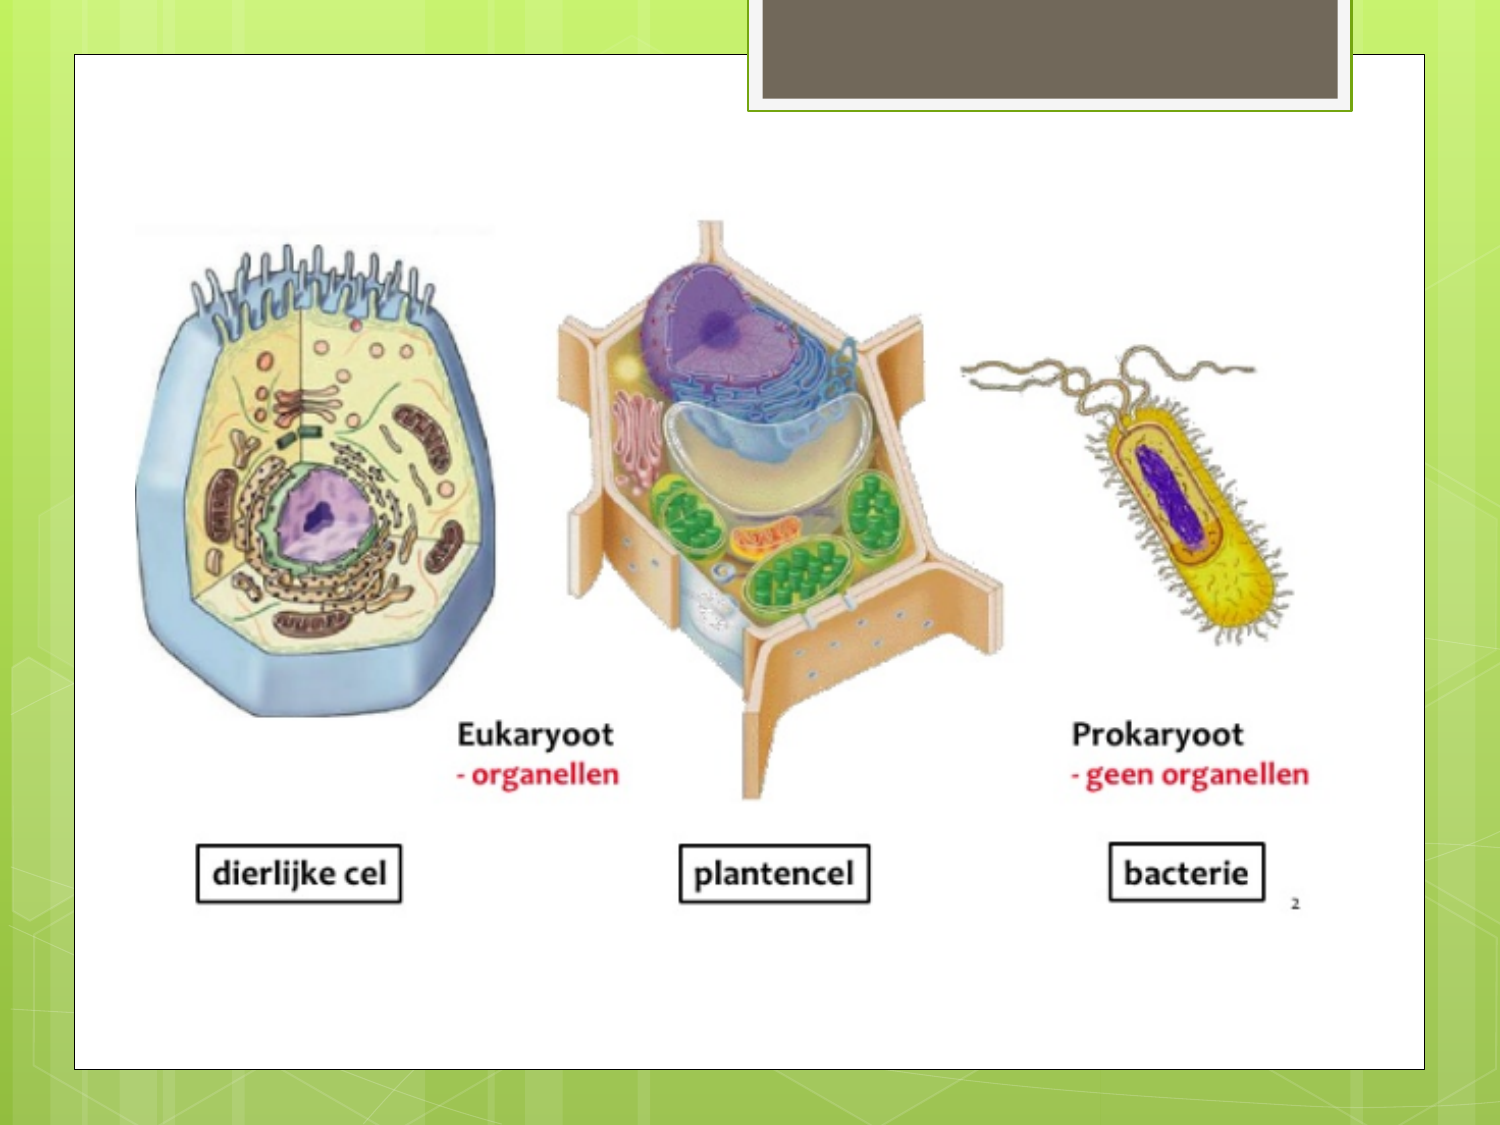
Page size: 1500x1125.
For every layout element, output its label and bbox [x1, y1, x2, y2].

list [135, 184, 1351, 933]
